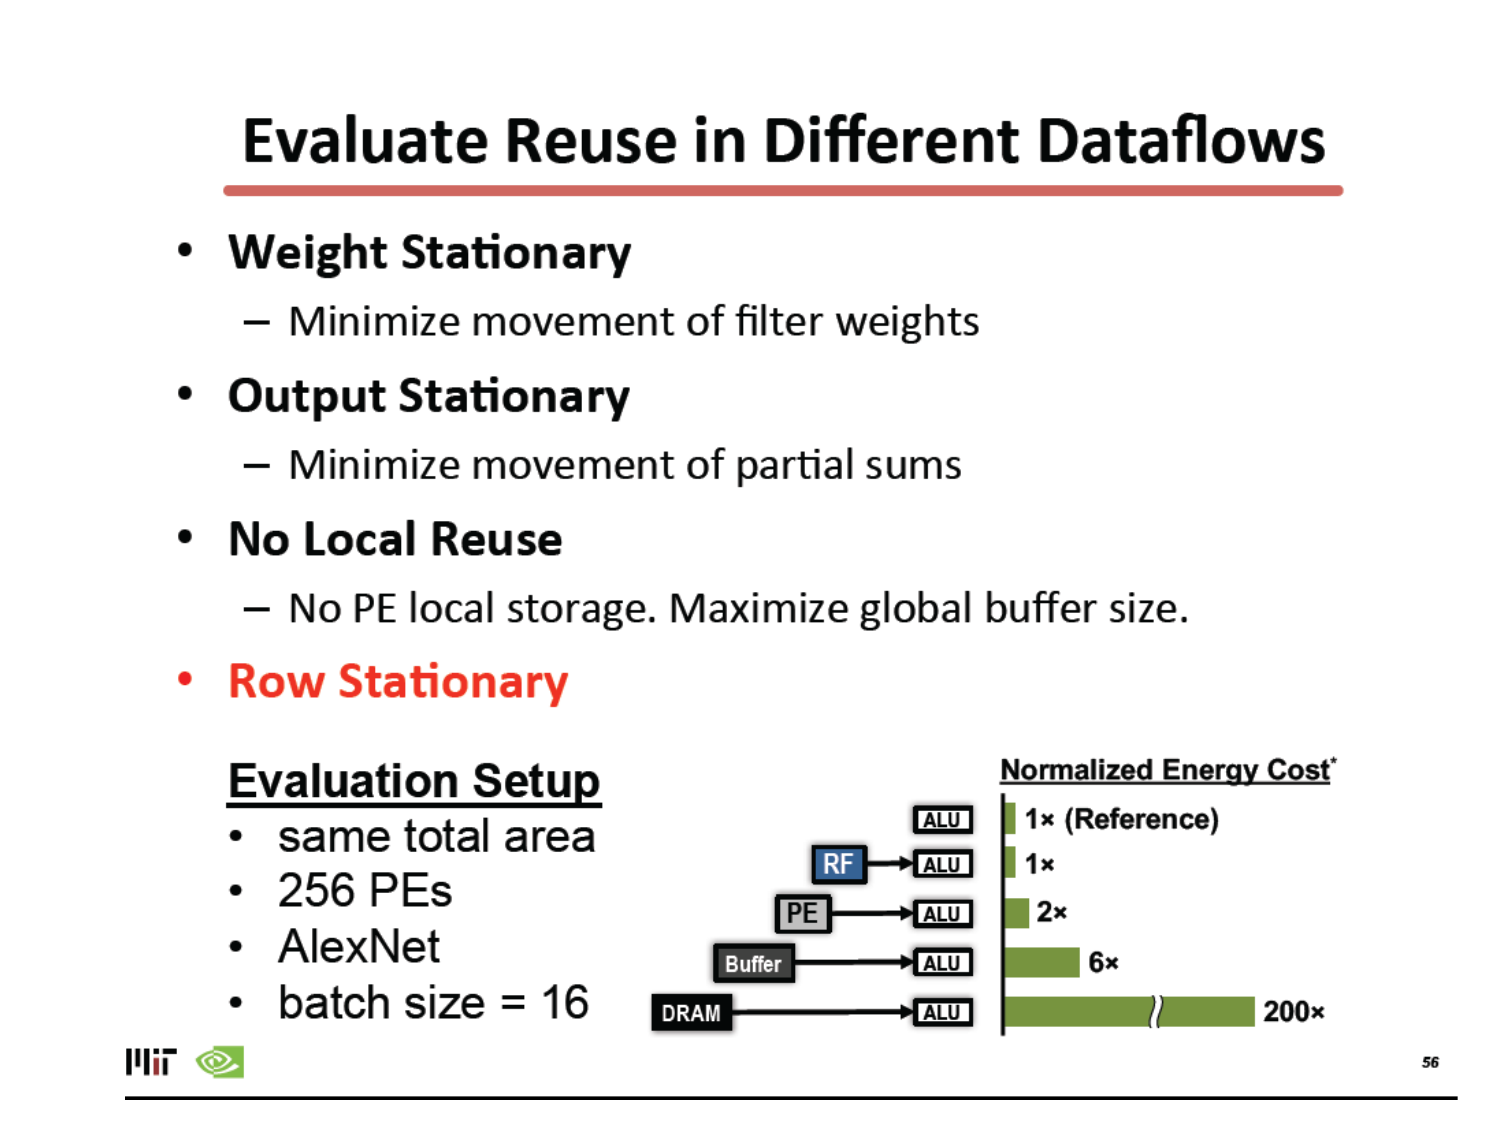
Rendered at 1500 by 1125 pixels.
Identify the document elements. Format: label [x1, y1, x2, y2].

picture [124, 87, 1458, 1101]
